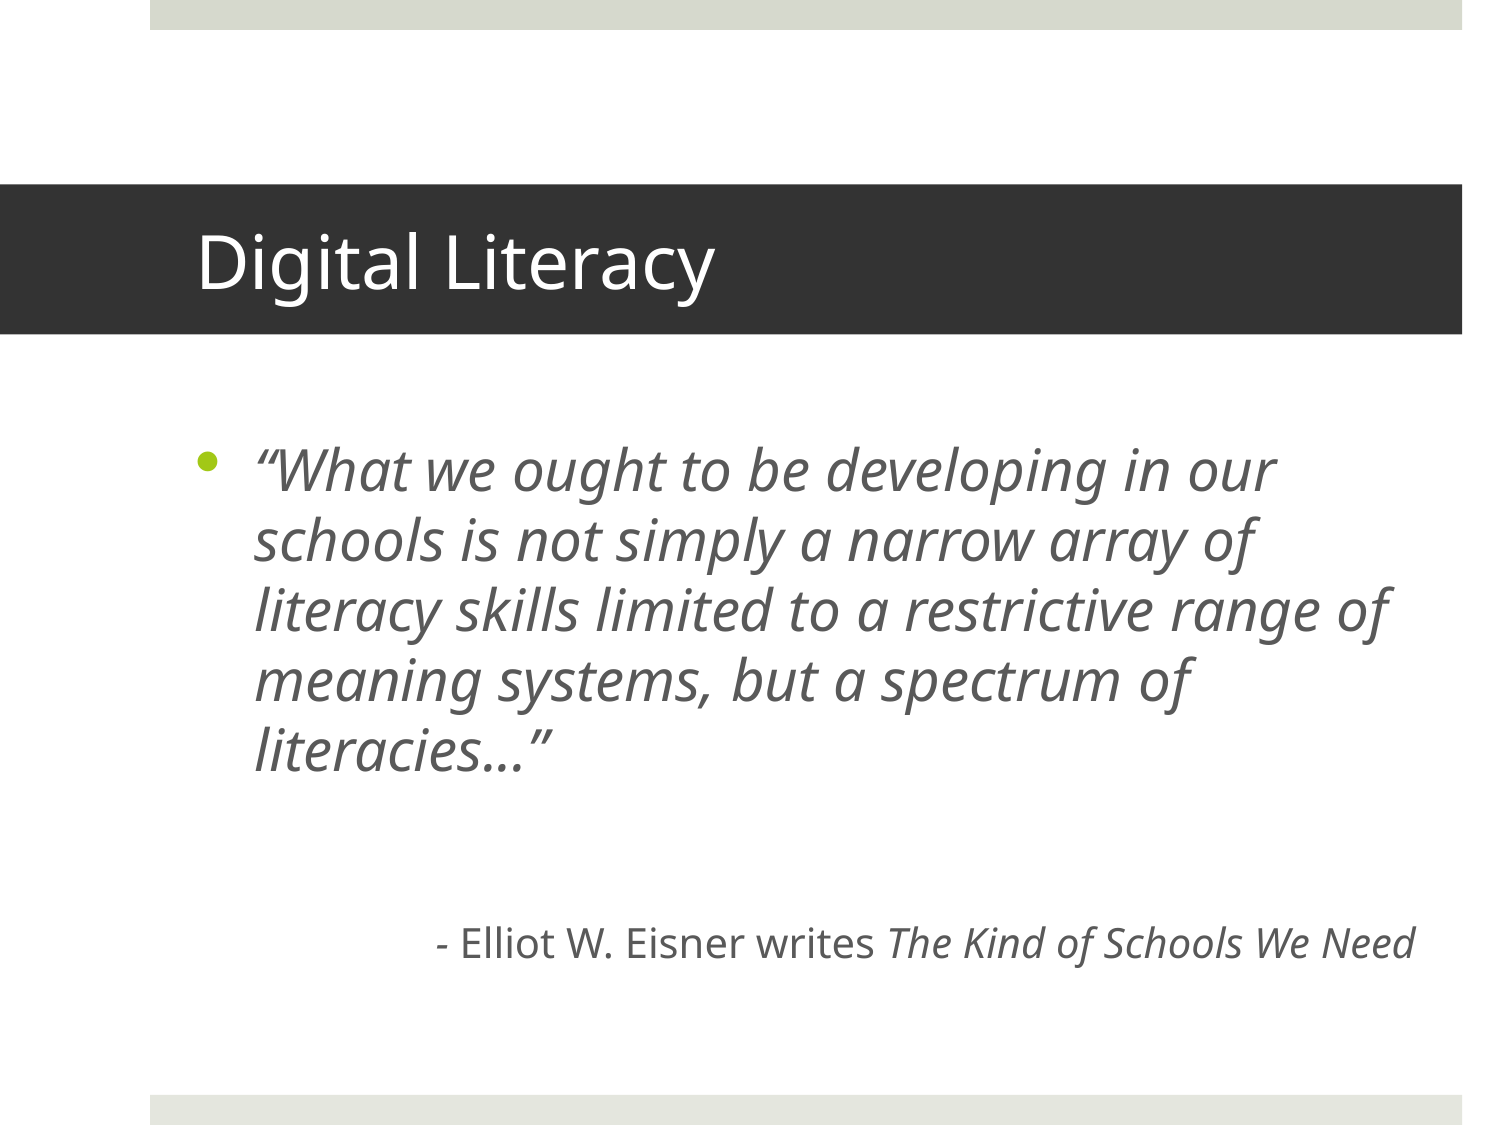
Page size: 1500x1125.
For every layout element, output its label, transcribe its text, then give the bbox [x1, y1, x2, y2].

title Digital Literacy [0, 184, 1463, 335]
list “What we ought to be developing in our schools is not simply a narrow array of literacy skills limited to a restrictive range of meaning systems, but a spectrum of literacies...” - Elliot W. Eisner writes The Kind of Schools We Need [182, 425, 1432, 1028]
